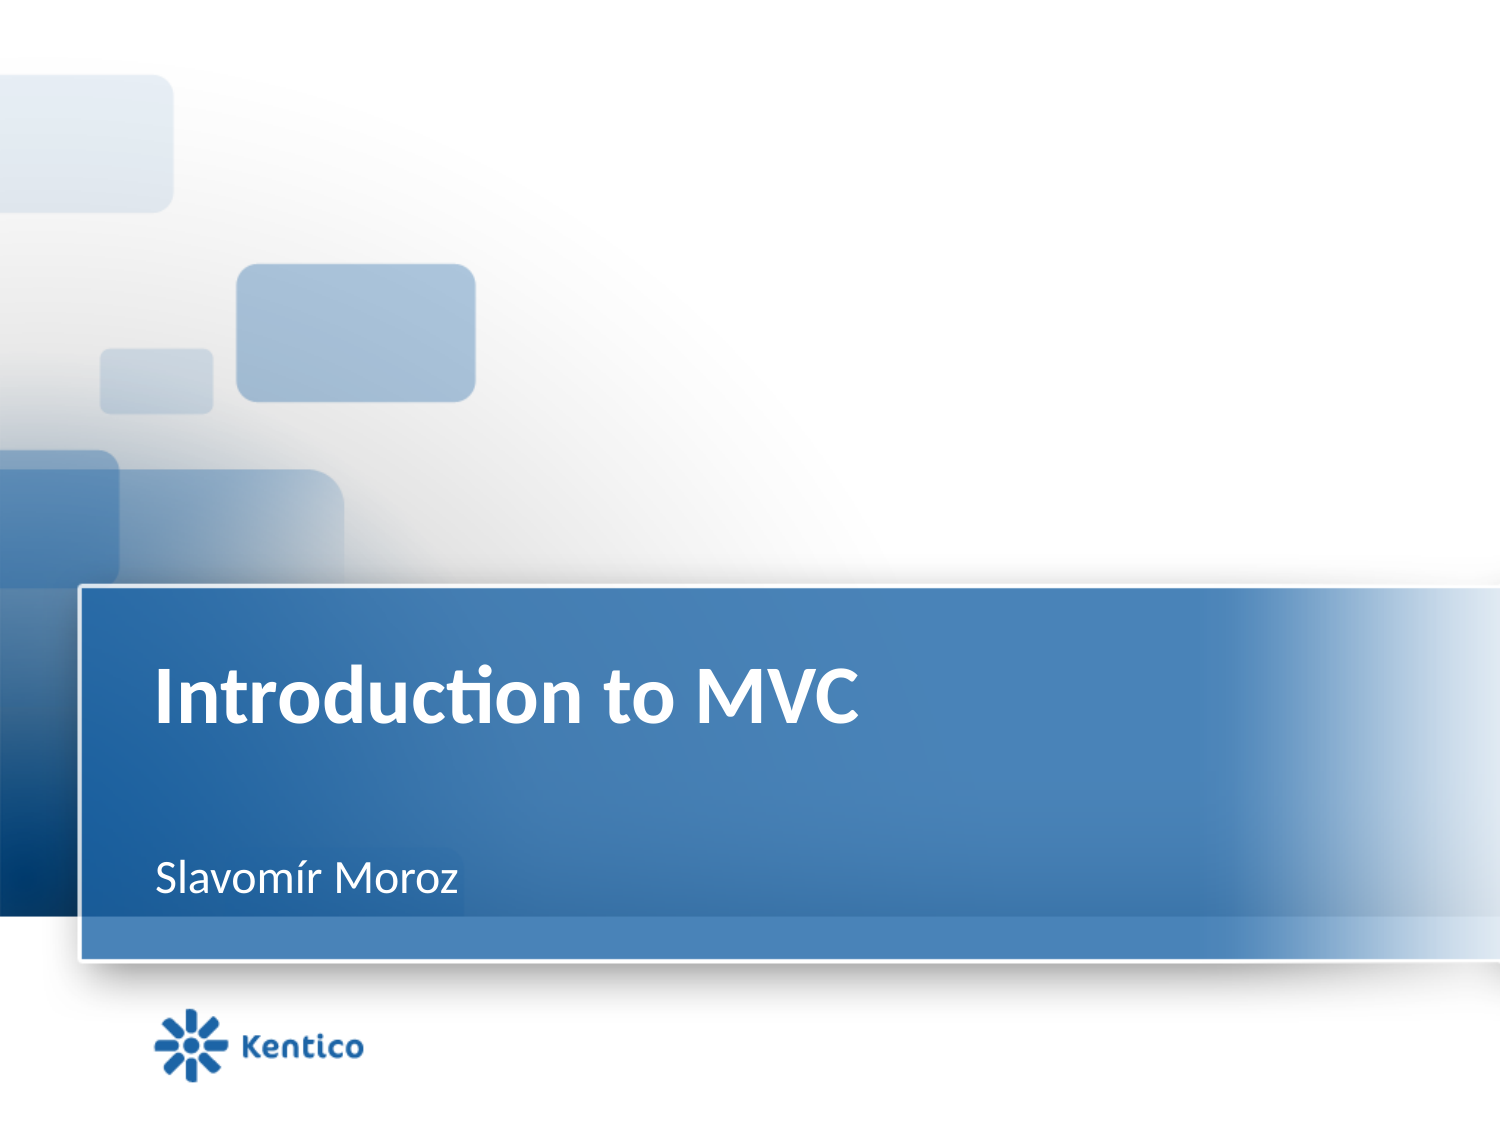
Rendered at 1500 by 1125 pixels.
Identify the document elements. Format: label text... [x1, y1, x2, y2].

title Introduction to MVC [153, 648, 1382, 814]
picture [0, 0, 1500, 1125]
subtitle Slavomír Moroz [155, 846, 1443, 917]
